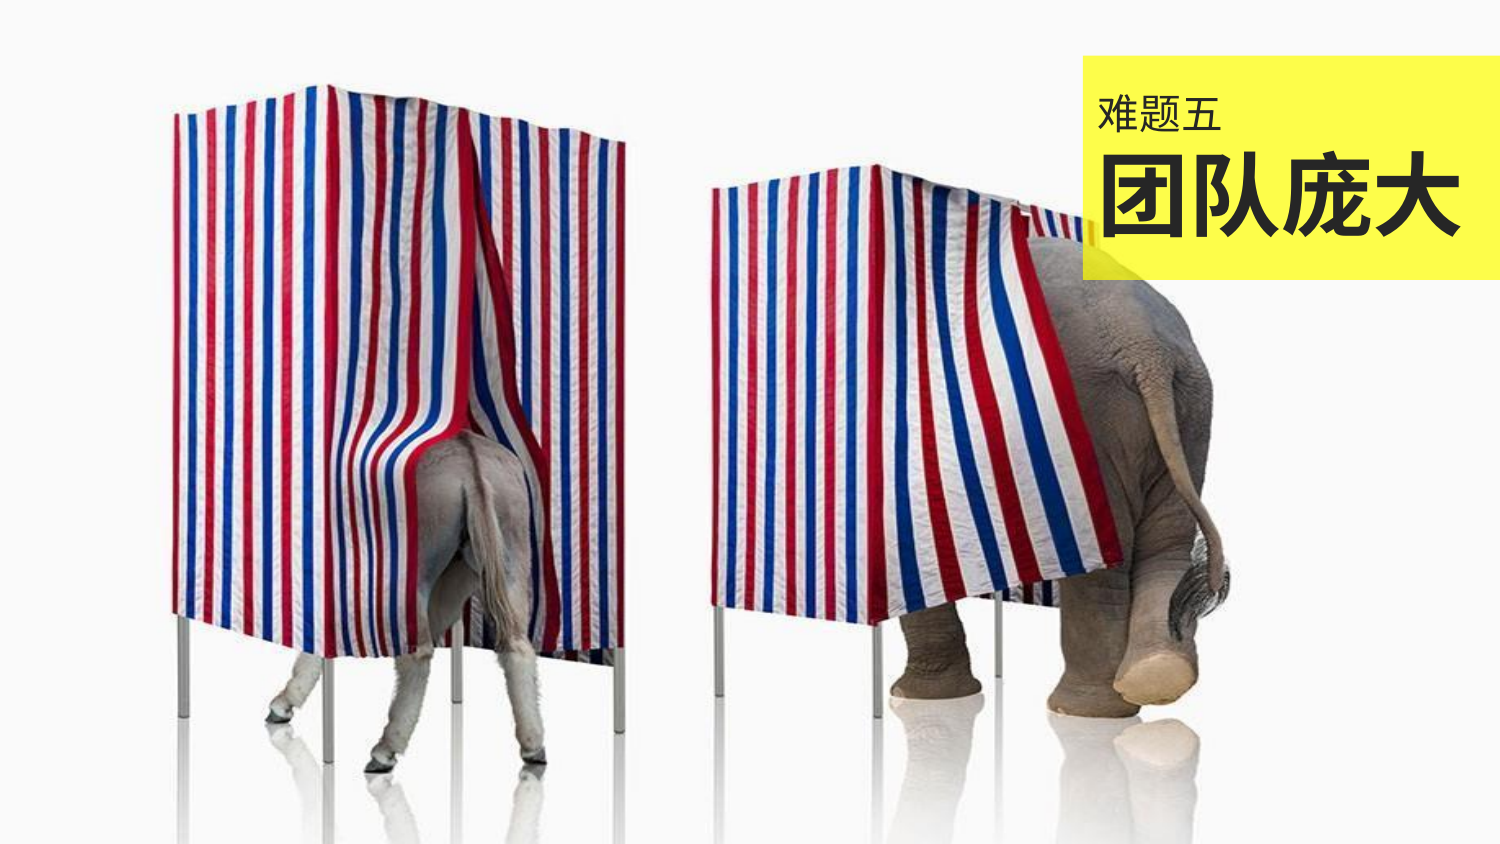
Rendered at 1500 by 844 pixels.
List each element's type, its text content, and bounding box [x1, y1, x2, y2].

picture [0, 0, 1500, 844]
text_box 难题五 团队庞大 [1081, 54, 1500, 282]
